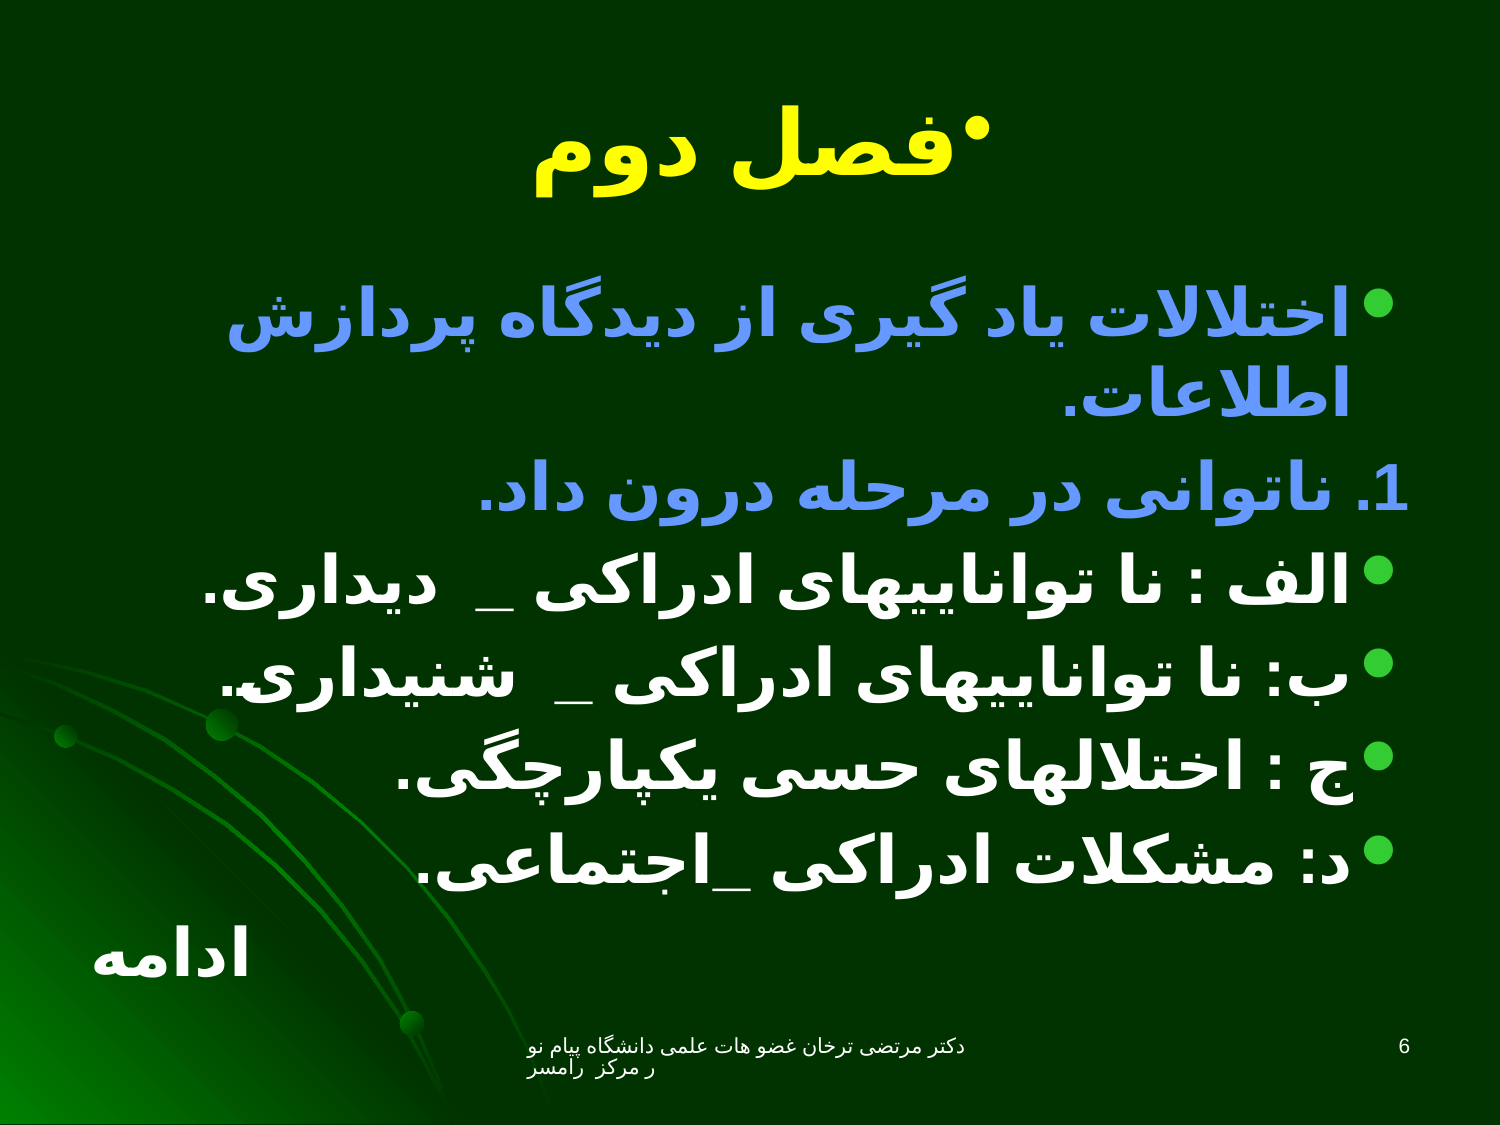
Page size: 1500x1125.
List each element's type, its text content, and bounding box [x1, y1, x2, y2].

list اختلالات یاد گیری از دیدگاه پردازش اطلاعات. 1. ناتوانی در مرحله درون داد. الف : نا تواناییهای ادراکی _ دیداری. ب: نا تواناییهای ادراکی _ شنیداری. ج : اختلالهای حسی یکپارچگی. د: مشکلات ادراکی _اجتماعی. ادامه [74, 262, 1426, 1006]
slide_number 6 [1074, 1024, 1426, 1101]
title فصل دوم [74, 45, 1426, 233]
footer دکتر مرتضی ترخان غضو هات علمی دانشگاه پیام نور مرکز رامسر [512, 1024, 988, 1101]
